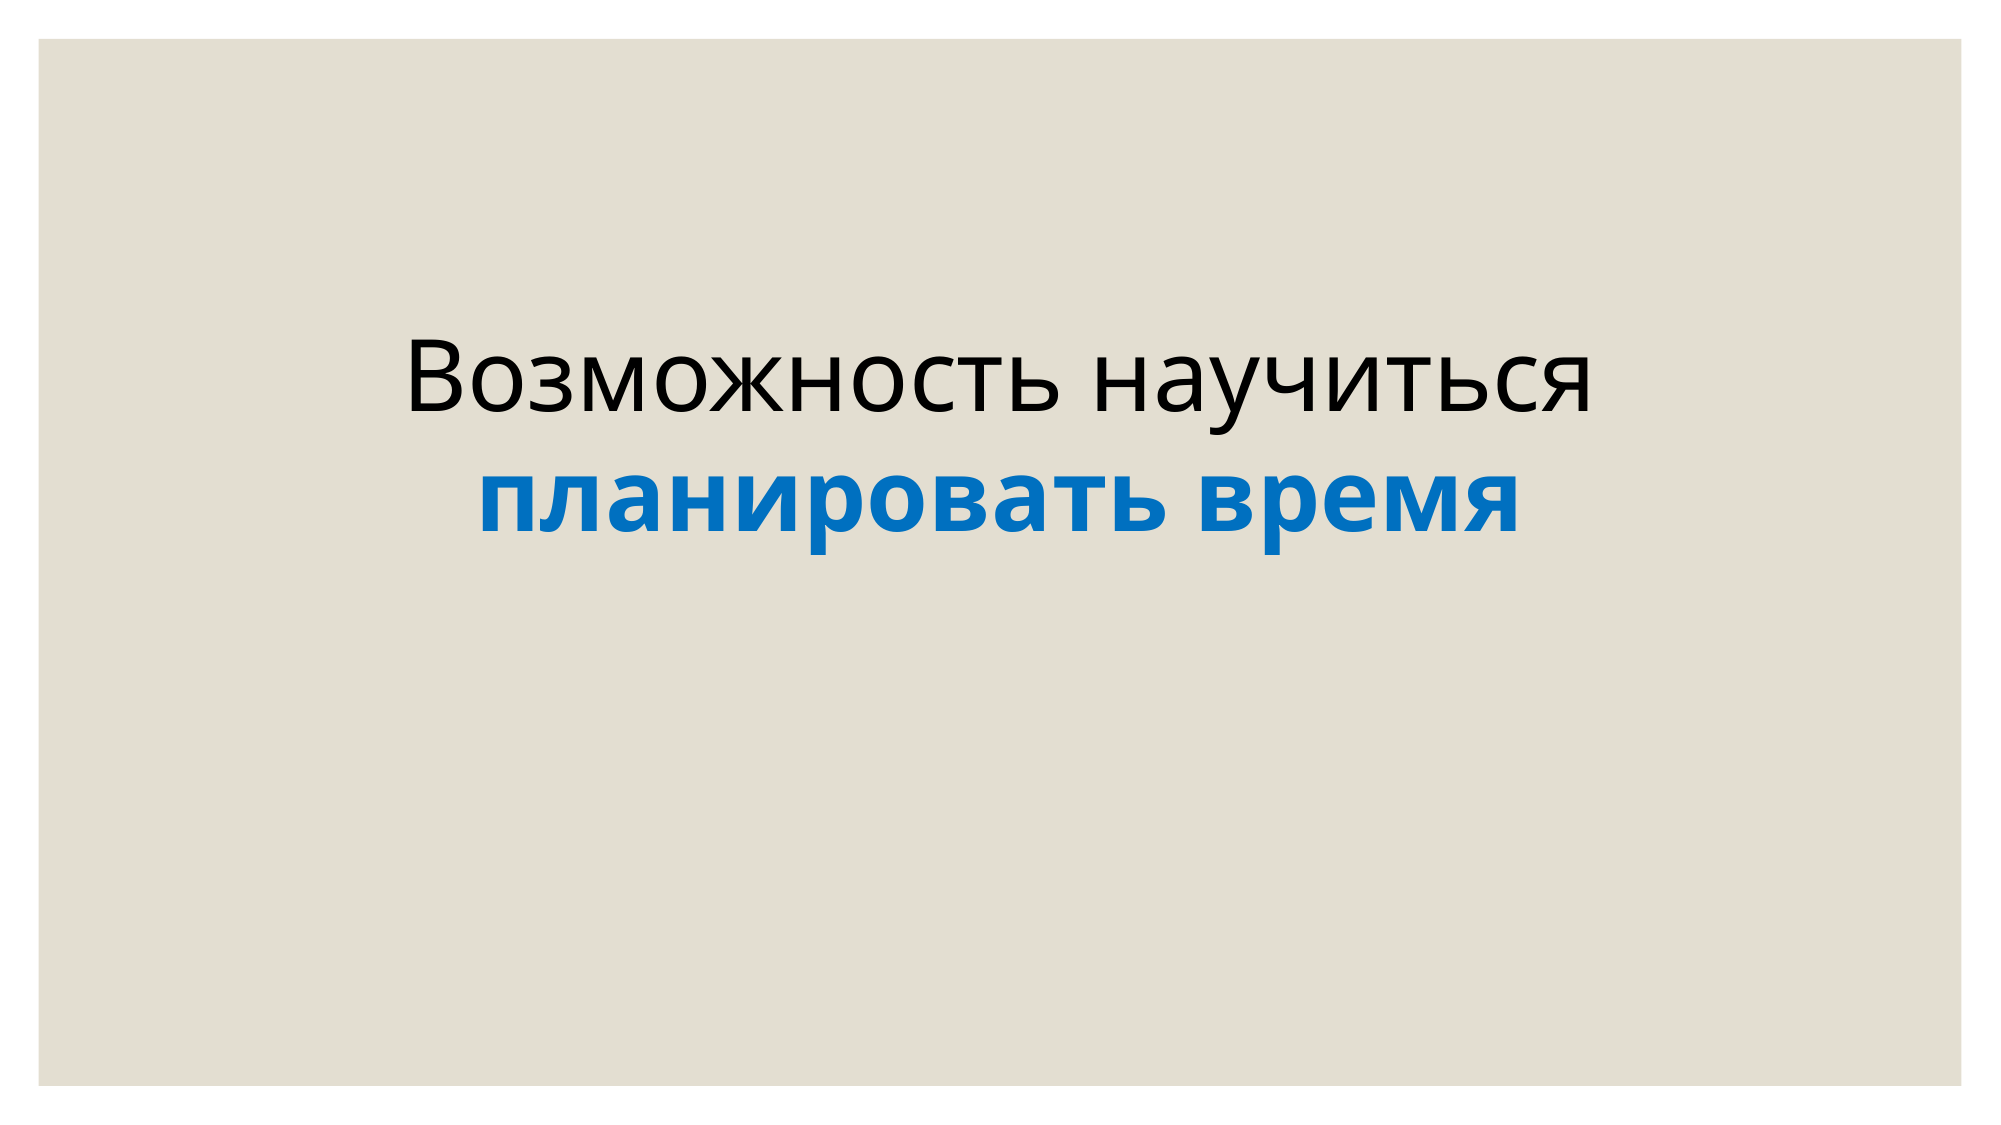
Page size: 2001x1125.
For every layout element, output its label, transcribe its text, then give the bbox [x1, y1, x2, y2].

list Возможность научиться планировать время [174, 303, 1825, 845]
